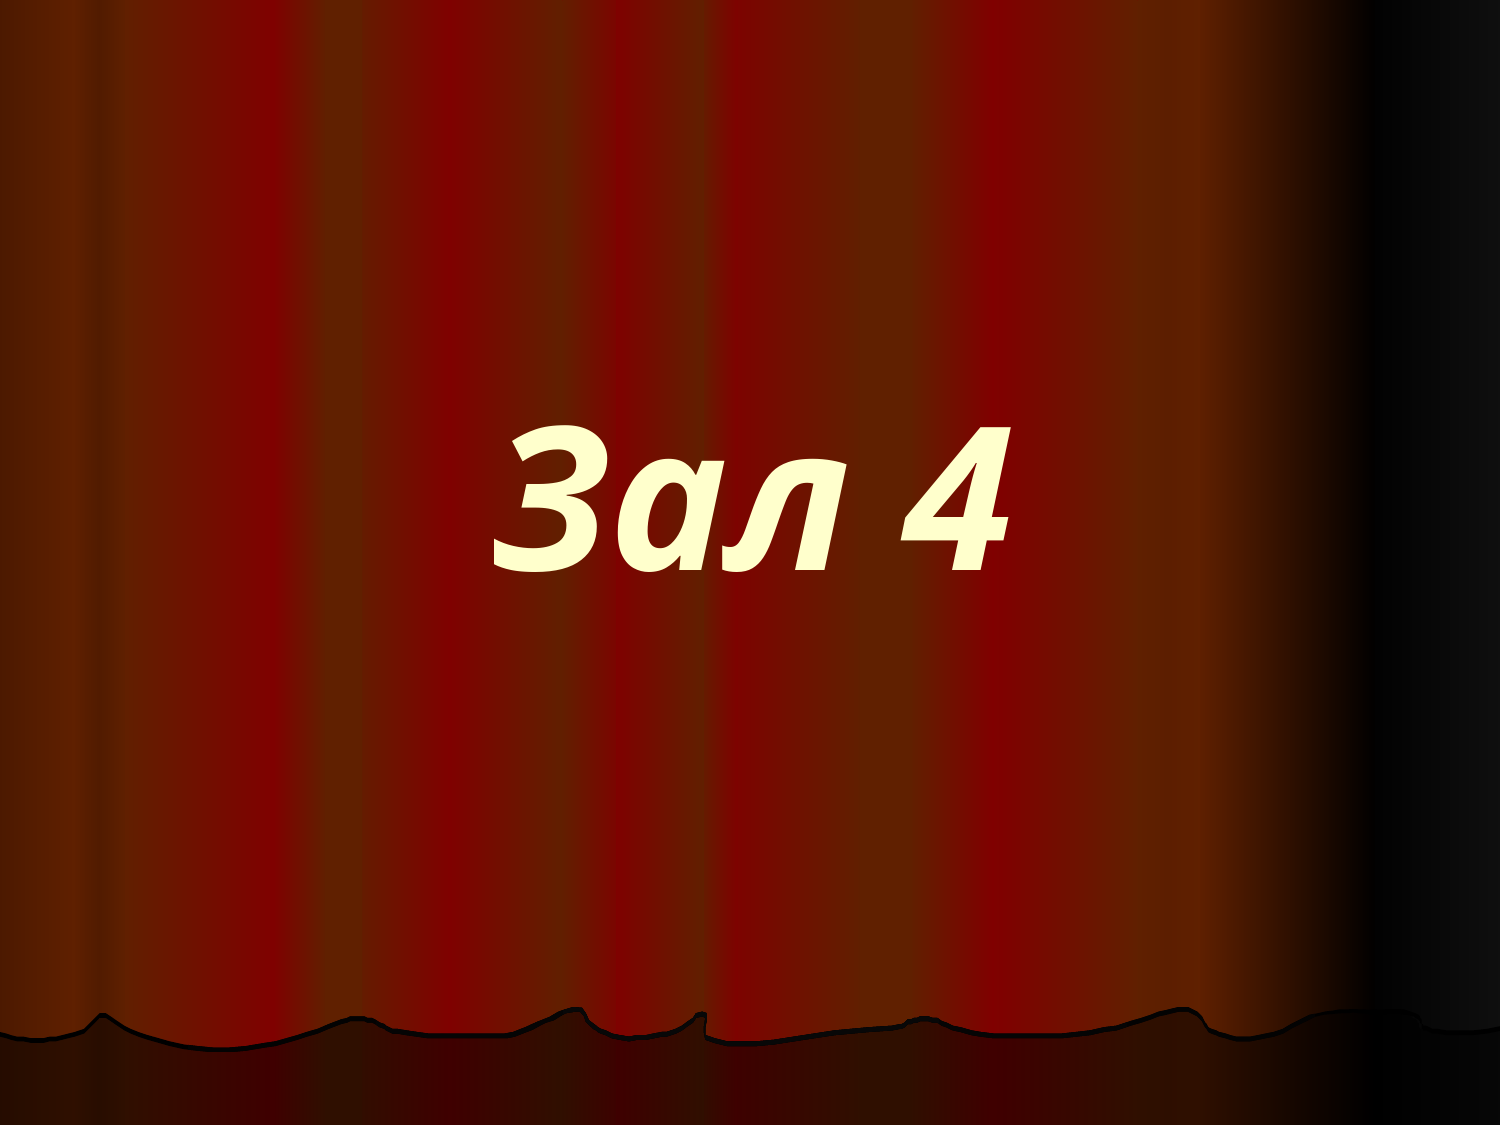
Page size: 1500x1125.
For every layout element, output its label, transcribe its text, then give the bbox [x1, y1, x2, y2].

title Зал 4 [76, 397, 1427, 585]
